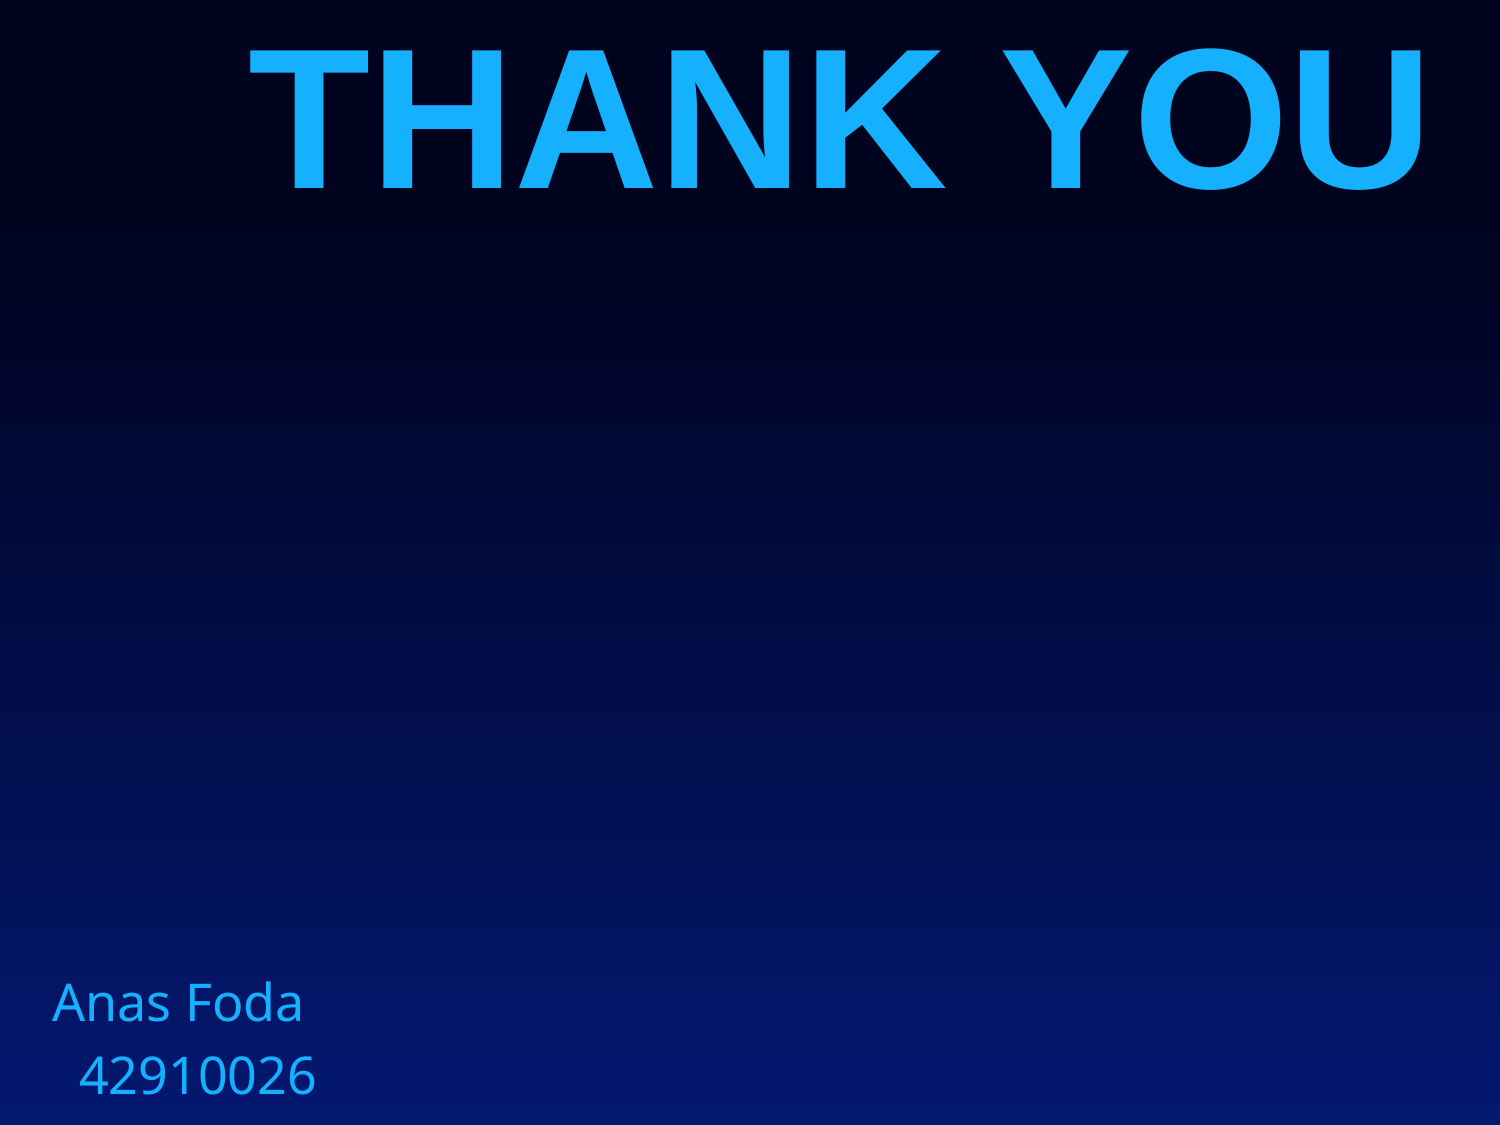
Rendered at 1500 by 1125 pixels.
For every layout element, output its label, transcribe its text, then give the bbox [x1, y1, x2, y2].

subtitle Anas Foda 42910026 [37, 962, 475, 1125]
text_box THANK YOU [162, 50, 1500, 168]
